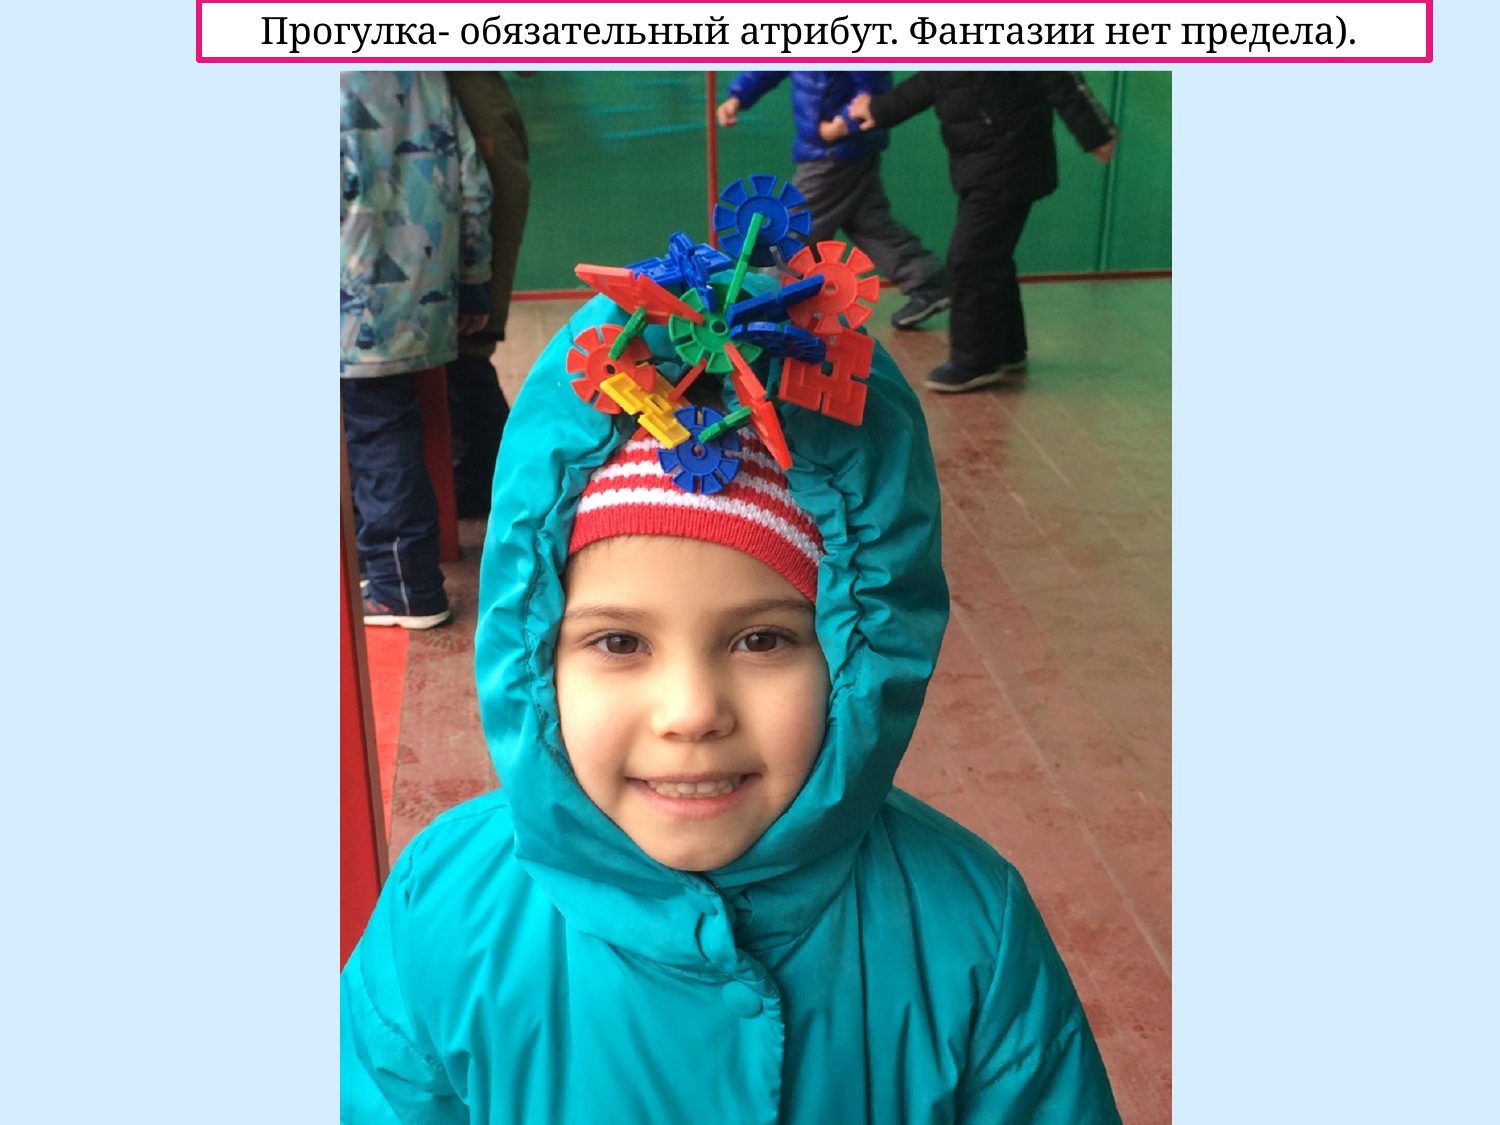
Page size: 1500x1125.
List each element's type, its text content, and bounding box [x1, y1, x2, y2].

picture [230, 181, 1283, 1124]
picture [340, 71, 1172, 180]
text_box Прогулка- обязательный атрибут. Фантазии нет предела). [196, 0, 1433, 63]
